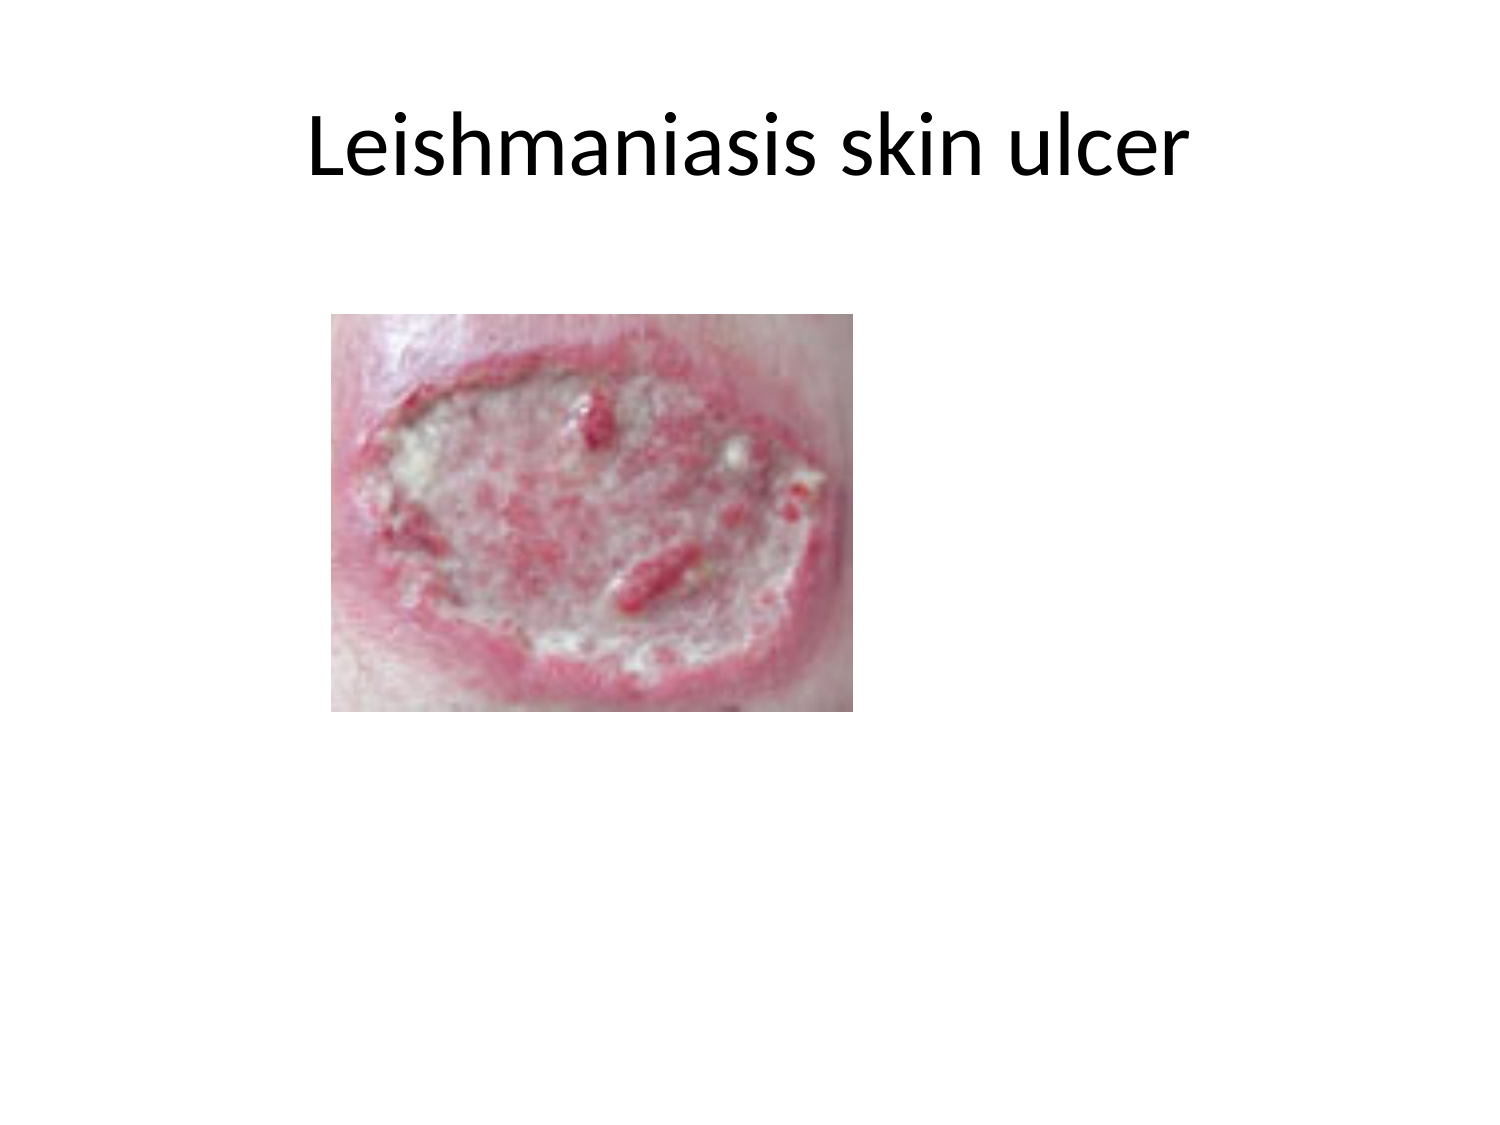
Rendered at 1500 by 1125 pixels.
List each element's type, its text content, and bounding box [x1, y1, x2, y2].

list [331, 314, 853, 713]
title Leishmaniasis skin ulcer [75, 45, 1425, 233]
